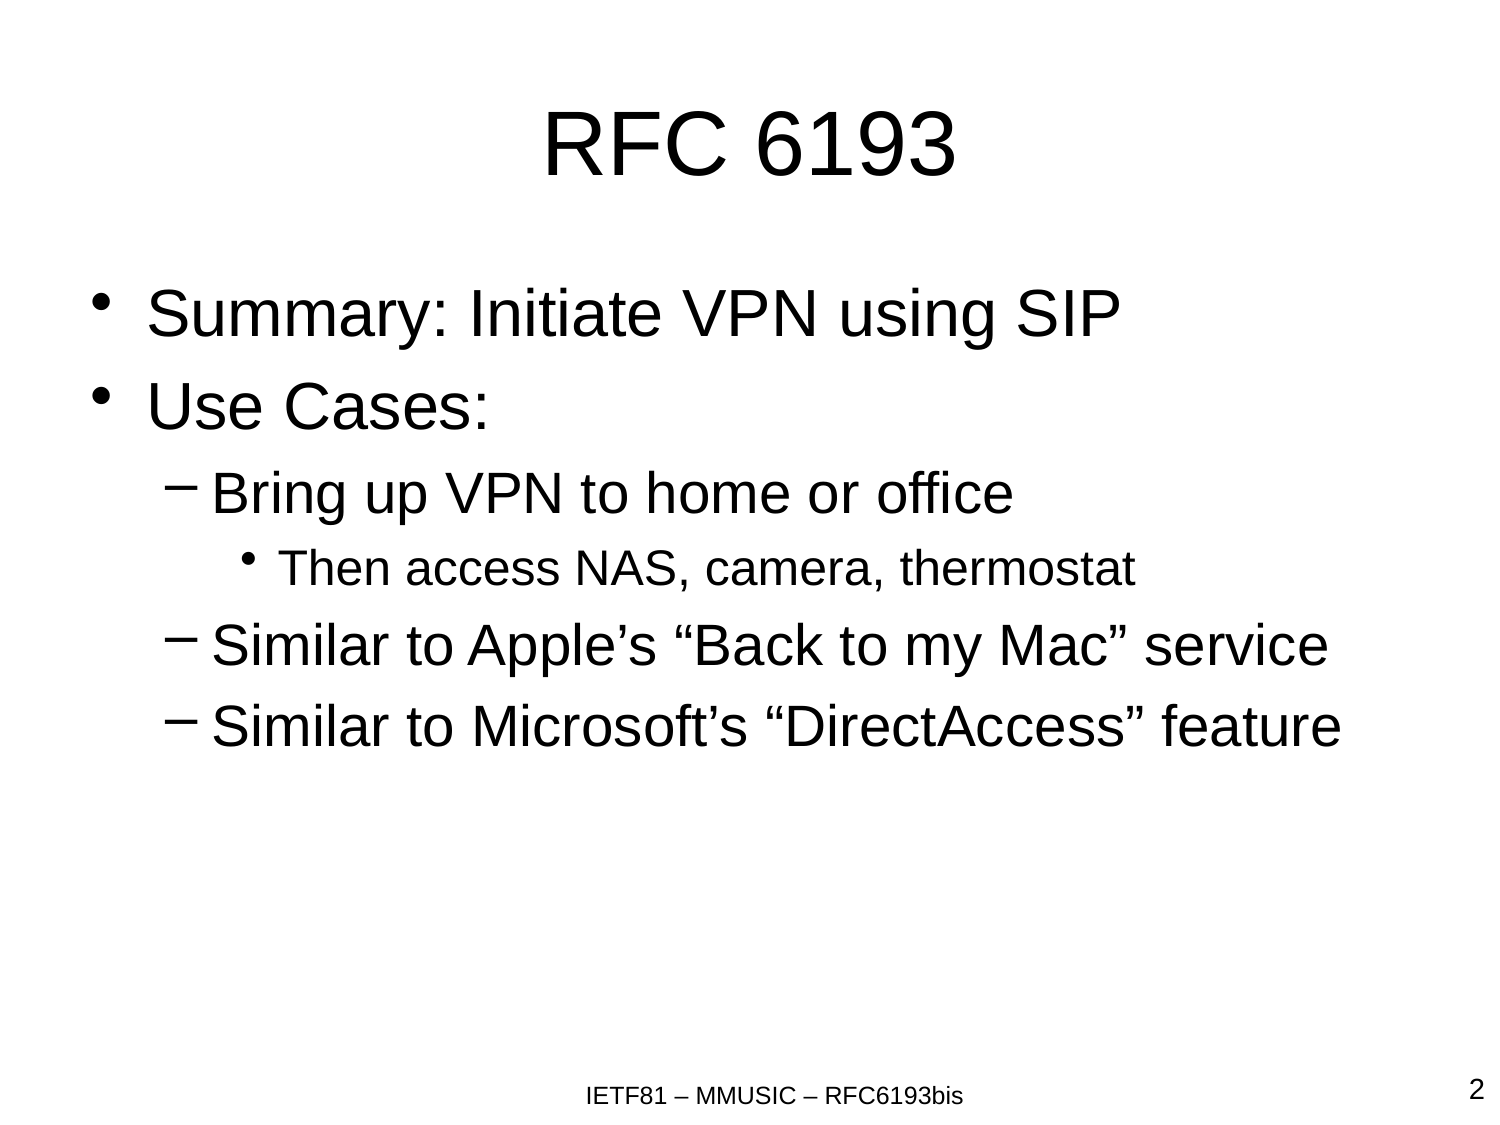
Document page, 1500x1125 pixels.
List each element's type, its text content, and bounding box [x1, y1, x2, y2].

list Summary: Initiate VPN using SIP Use Cases: Bring up VPN to home or office Then access NAS, camera, thermostat Similar to Apple’s “Back to my Mac” service Similar to Microsoft’s “DirectAccess” feature [74, 262, 1426, 1006]
title RFC 6193 [74, 44, 1426, 233]
slide_number 2 [1149, 1062, 1500, 1125]
footer IETF81 – MMUSIC – RFC6193bis [512, 1071, 1038, 1125]
